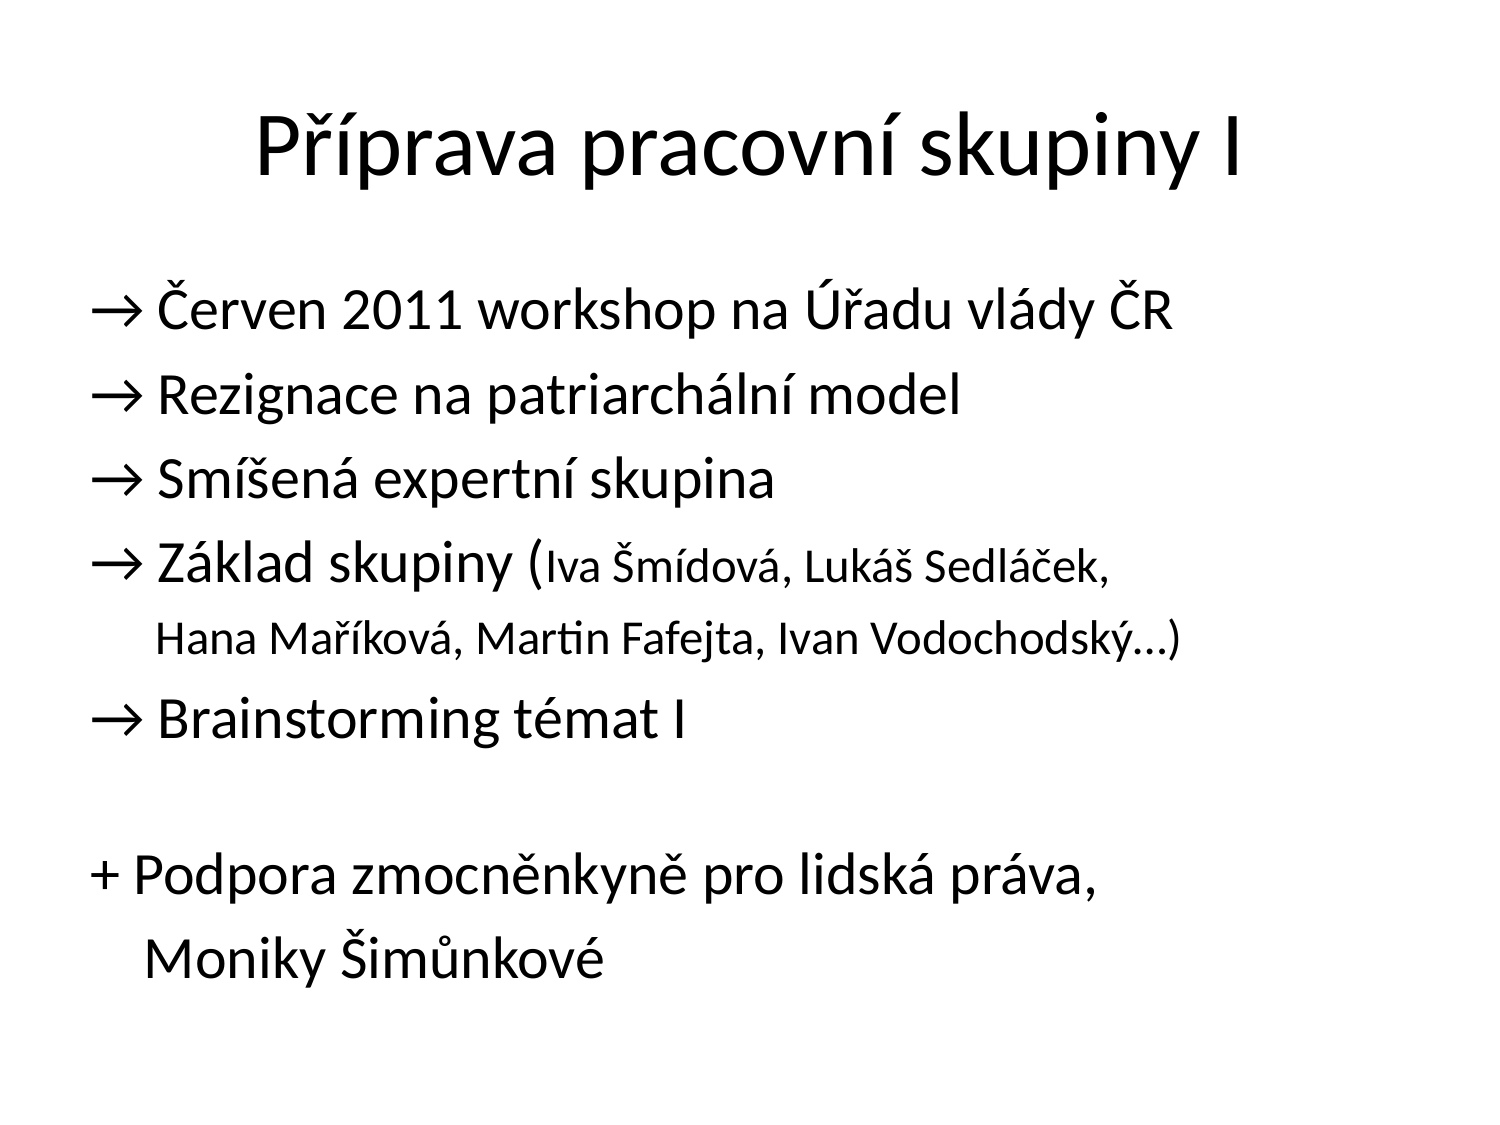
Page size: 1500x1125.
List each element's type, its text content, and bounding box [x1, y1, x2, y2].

title Příprava pracovní skupiny I [75, 45, 1425, 233]
list → Červen 2011 workshop na Úřadu vlády ČR → Rezignace na patriarchální model → Smíšená expertní skupina → Základ skupiny (Iva Šmídová, Lukáš Sedláček, Hana Maříková, Martin Fafejta, Ivan Vodochodský…) → Brainstorming témat I + Podpora zmocněnkyně pro lidská práva, Moniky Šimůnkové [75, 262, 1425, 1005]
